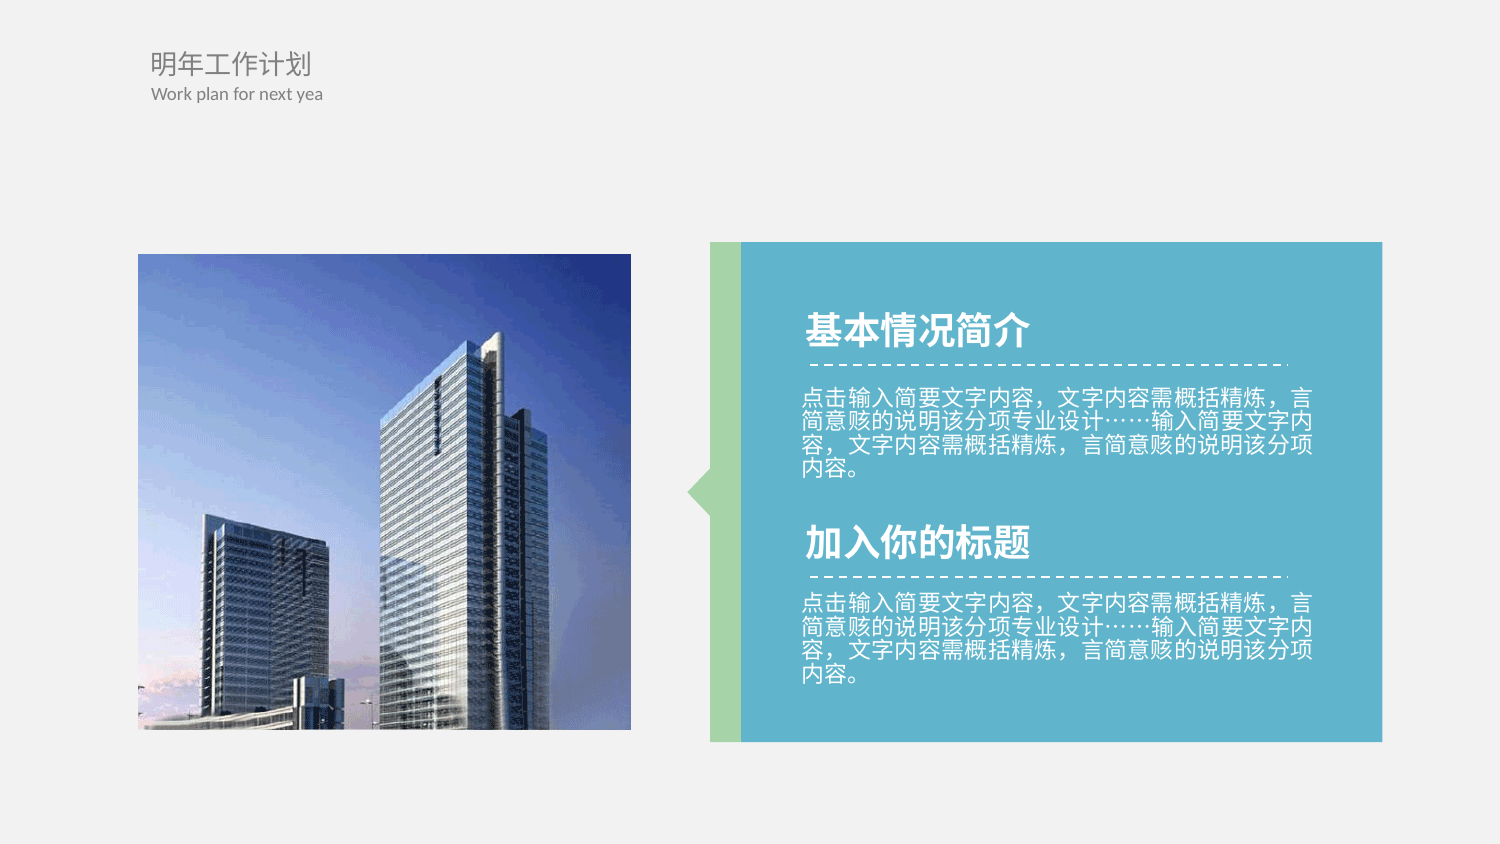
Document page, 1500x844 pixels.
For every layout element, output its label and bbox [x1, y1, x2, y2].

picture [138, 254, 631, 730]
text_box [687, 241, 1383, 743]
